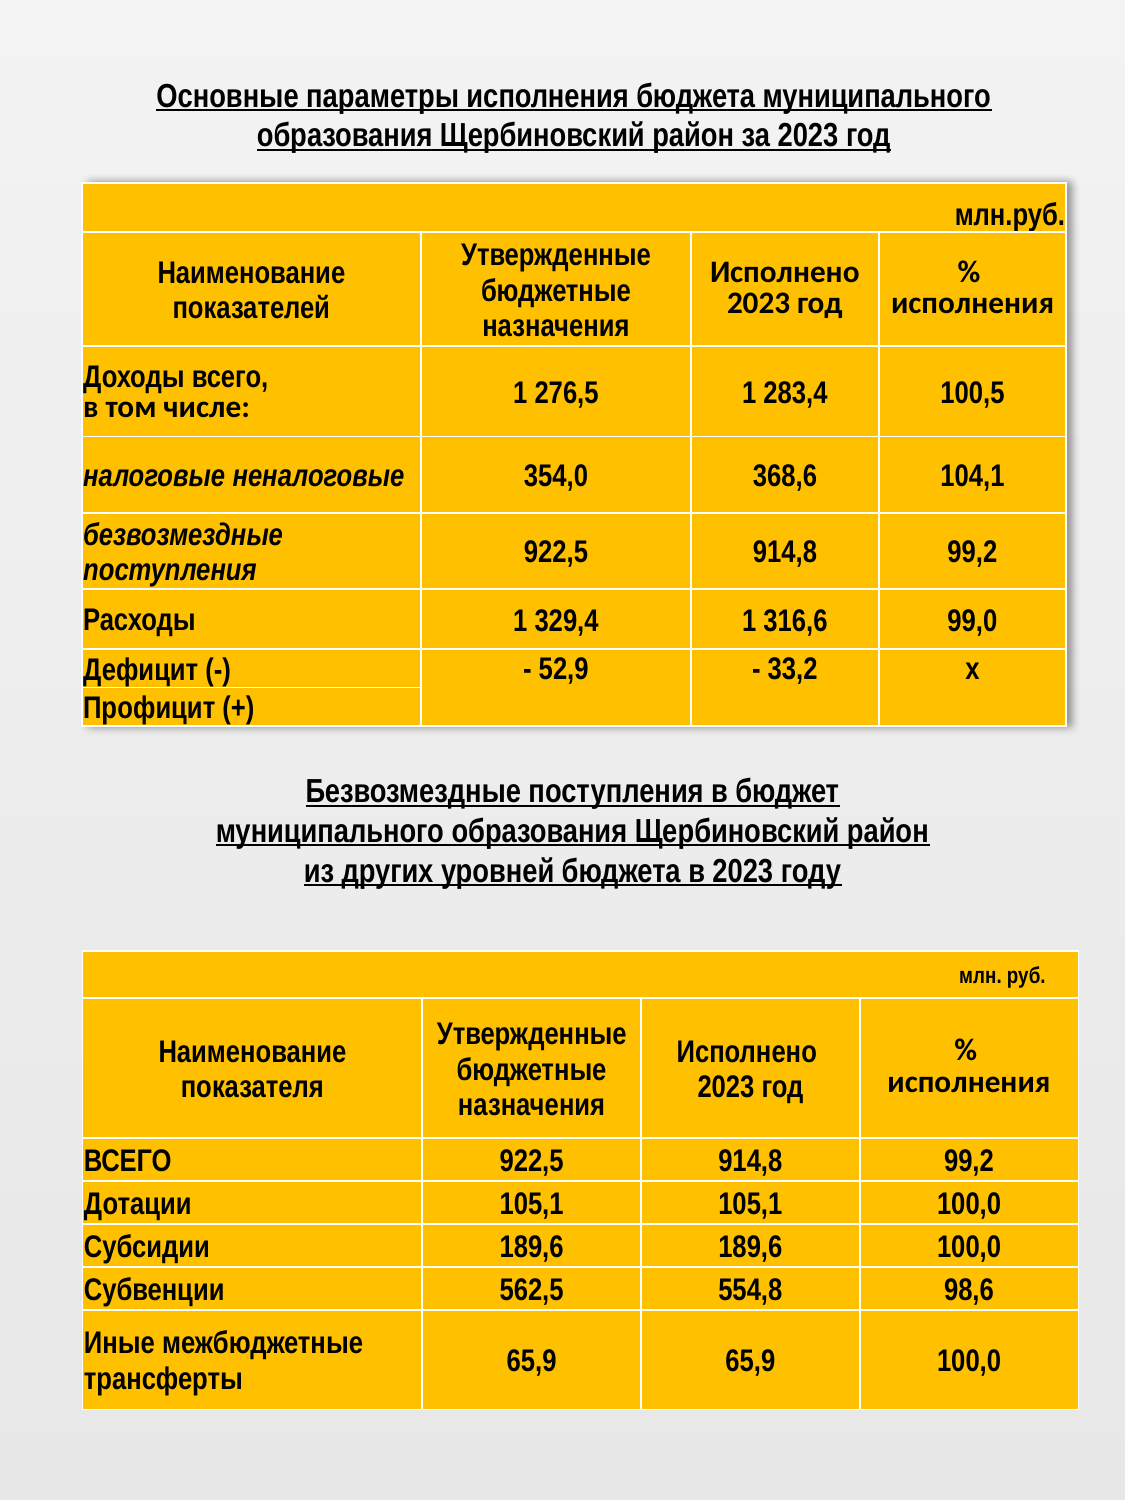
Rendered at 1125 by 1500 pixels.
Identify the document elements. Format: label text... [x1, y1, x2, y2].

table_cell 1 316,6 [692, 590, 878, 648]
table_cell - 33,2 [692, 650, 878, 725]
table_cell 100,0 [861, 1225, 1078, 1266]
table_cell 99,2 [861, 1139, 1078, 1180]
table_cell Субсидии [83, 1225, 421, 1266]
table_cell Иные межбюджетные трансферты [83, 1311, 421, 1409]
table_cell 65,9 [423, 1311, 640, 1409]
table_cell 100,0 [861, 1182, 1078, 1223]
table_cell 914,8 [692, 514, 878, 588]
table_cell - 52,9 [422, 650, 690, 725]
table_cell 65,9 [642, 1311, 859, 1409]
table_cell 1 283,4 [692, 347, 878, 436]
table_cell 554,8 [642, 1268, 859, 1309]
table_cell 1 329,4 [422, 590, 690, 648]
table_cell 100,0 [861, 1311, 1078, 1409]
table_cell 189,6 [423, 1225, 640, 1266]
table_cell Профицит (+) [83, 688, 420, 725]
table_cell 354,0 [422, 437, 690, 512]
table_header млн.руб. [83, 184, 1065, 231]
table_cell 368,6 [692, 437, 878, 512]
table_header млн. руб. [83, 952, 1078, 997]
table_cell 922,5 [423, 1139, 640, 1180]
table_cell Утвержденные бюджетные назначения [423, 999, 640, 1137]
table_cell Дотации [83, 1182, 421, 1223]
table_cell Наименование показателей [83, 233, 420, 345]
table_cell Исполнено 2023 год [692, 233, 878, 345]
table_cell 105,1 [642, 1182, 859, 1223]
text_box Основные параметры исполнения бюджета муниципального образования Щербиновский район за 2023 год [93, 66, 1055, 161]
table_cell % исполнения [861, 999, 1078, 1137]
table_cell 105,1 [423, 1182, 640, 1223]
table_cell х [880, 650, 1065, 725]
table_cell 99,2 [880, 514, 1065, 588]
table_cell Исполнено 2023 год [642, 999, 859, 1137]
table_cell 922,5 [422, 514, 690, 588]
table_cell безвозмездные поступления [83, 514, 420, 588]
table_cell 98,6 [861, 1268, 1078, 1309]
table_cell 99,0 [880, 590, 1065, 648]
text_box Безвозмездные поступления в бюджет муниципального образования Щербиновский район из других уровней бюджета в 2023 году [92, 761, 1054, 897]
table_cell Наименование показателя [83, 999, 421, 1137]
table_cell Утвержденные бюджетные назначения [422, 233, 690, 345]
table_cell Субвенции [83, 1268, 421, 1309]
table_cell налоговые неналоговые [83, 437, 420, 512]
table_cell Дефицит (-) [83, 650, 420, 687]
table_cell 104,1 [880, 437, 1065, 512]
table_cell 1 276,5 [422, 347, 690, 436]
table_cell 189,6 [642, 1225, 859, 1266]
table_cell 100,5 [880, 347, 1065, 436]
picture [0, 0, 1125, 1500]
table_cell 562,5 [423, 1268, 640, 1309]
table_cell % исполнения [880, 233, 1065, 345]
table_cell Доходы всего, в том числе: [83, 347, 420, 436]
table_cell ВСЕГО [83, 1139, 421, 1180]
table_cell Расходы [83, 590, 420, 648]
table_cell 914,8 [642, 1139, 859, 1180]
